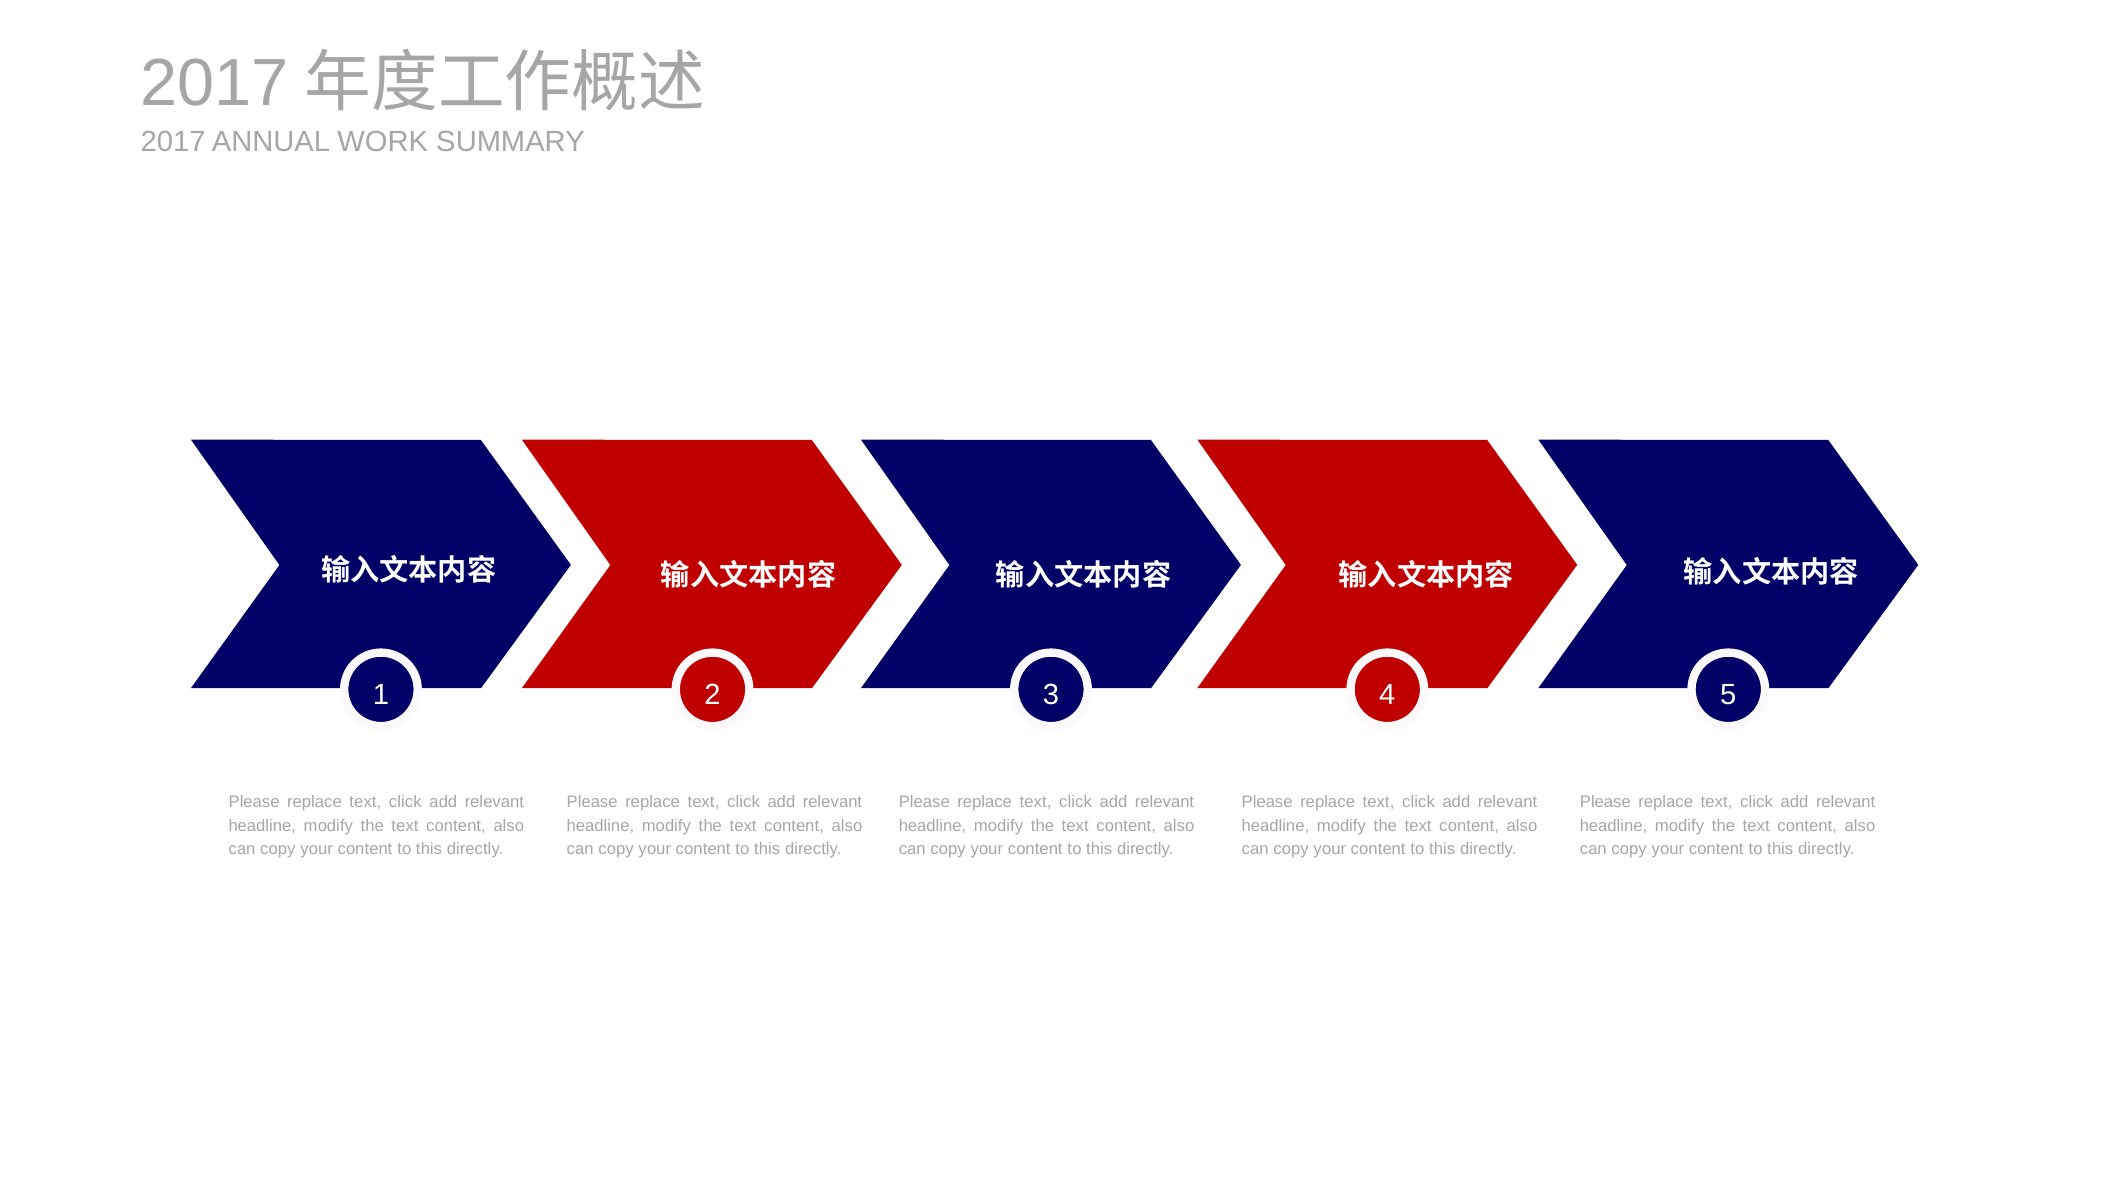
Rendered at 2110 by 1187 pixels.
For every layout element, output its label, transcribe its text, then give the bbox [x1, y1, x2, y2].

text_box 2017 ANNUAL WORK SUMMARY [140, 122, 602, 158]
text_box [1538, 439, 1919, 689]
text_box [1197, 439, 1538, 689]
text_box Please replace text, click add relevant headline, modify the text content, also can copy your content to this directly. [1579, 786, 1876, 859]
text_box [860, 439, 1197, 689]
text_box Please replace text, click add relevant headline, modify the text content, also can copy your content to this directly. [1241, 786, 1538, 859]
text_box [1014, 652, 1088, 727]
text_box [1350, 652, 1425, 727]
text_box Please replace text, click add relevant headline, modify the text content, also can copy your content to this directly. [566, 786, 863, 859]
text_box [190, 439, 521, 689]
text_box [1691, 652, 1766, 727]
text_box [344, 652, 418, 727]
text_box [675, 652, 750, 727]
text_box Please replace text, click add relevant headline, modify the text content, also can copy your content to this directly. [898, 786, 1195, 859]
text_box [521, 439, 860, 689]
text_box Please replace text, click add relevant headline, modify the text content, also can copy your content to this directly. [228, 786, 525, 859]
text_box 2017年度工作概述 [140, 38, 789, 119]
